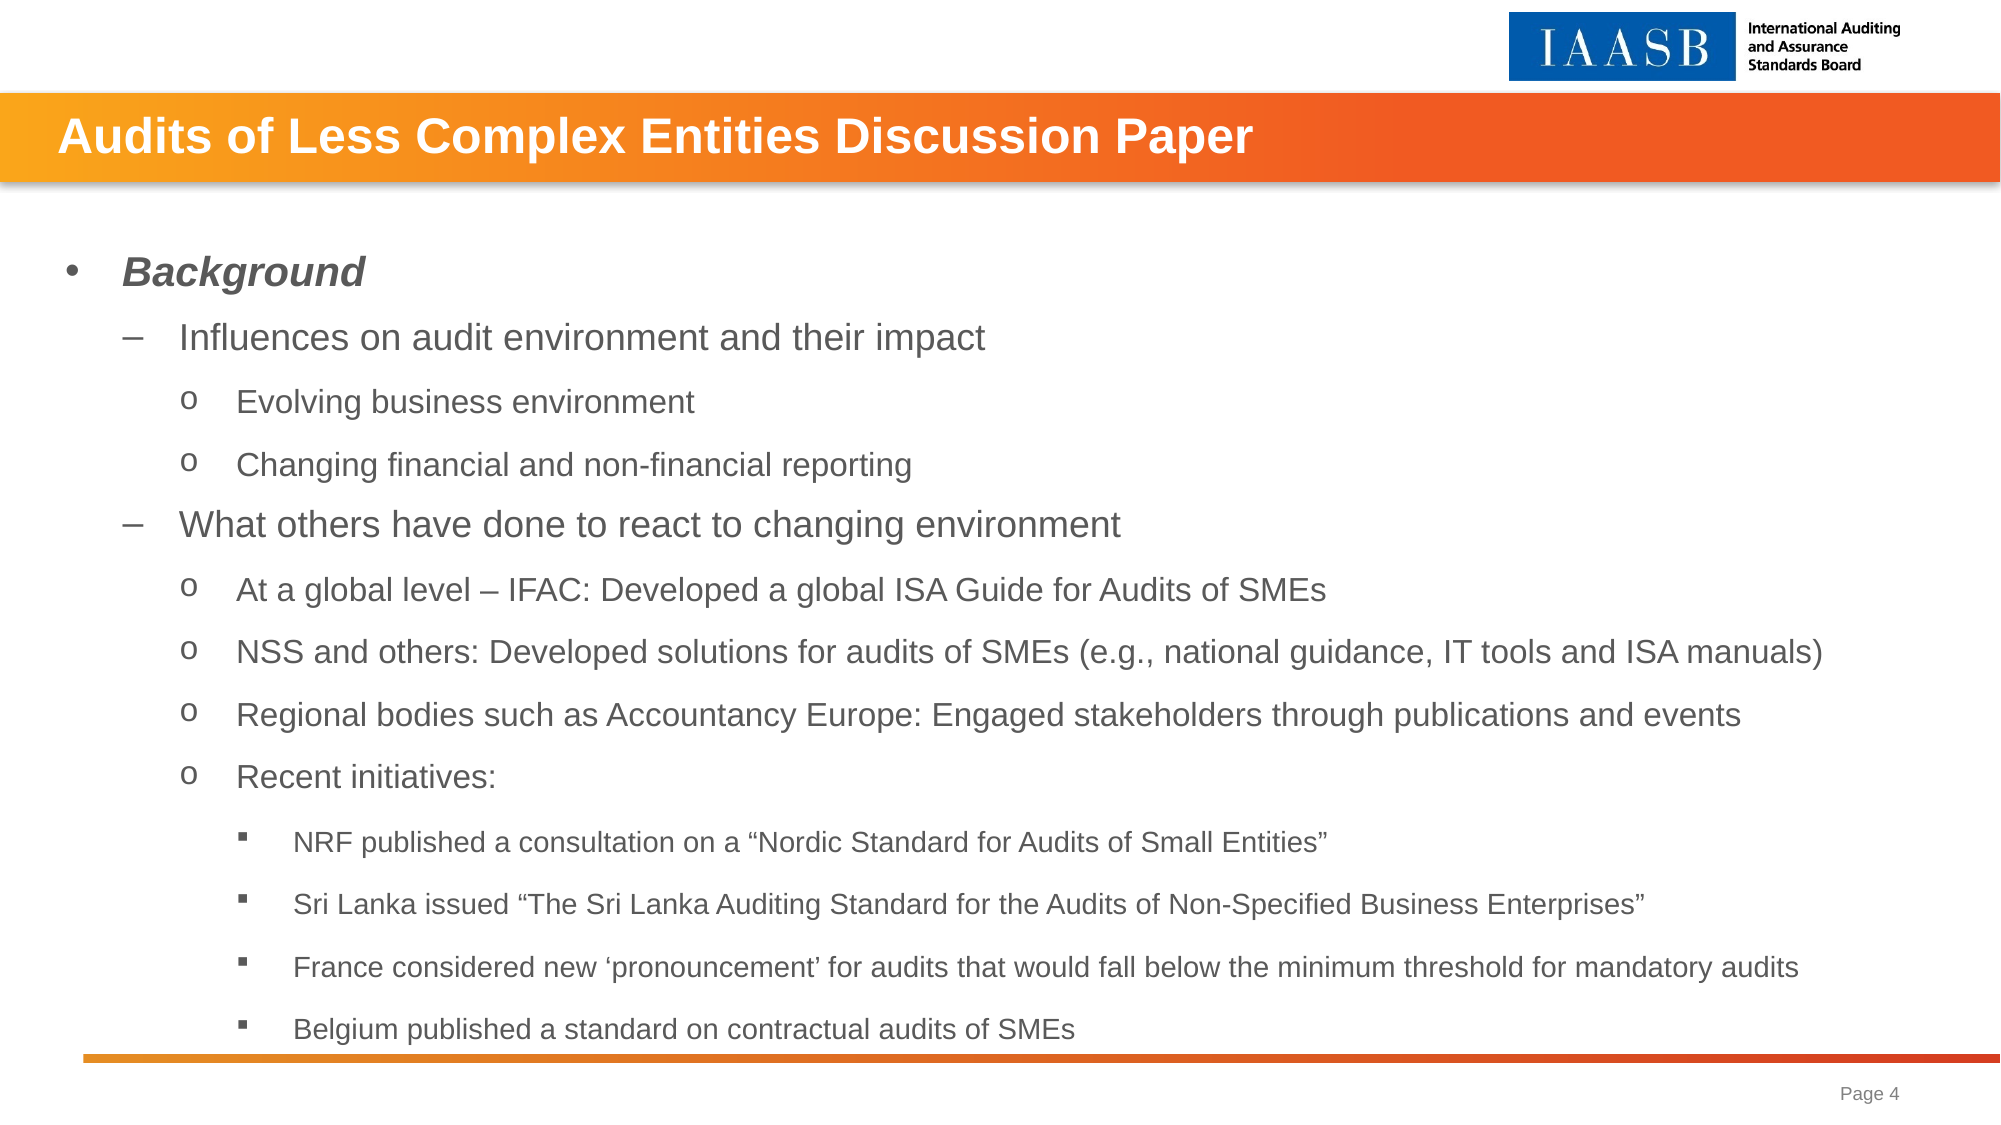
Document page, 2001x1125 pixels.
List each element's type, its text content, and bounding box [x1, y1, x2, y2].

text_box Page 4 [1558, 1068, 1900, 1118]
list Background Influences on audit environment and their impact Evolving business environment Changing financial and non-financial reporting What others have done to react to changing environment At a global level – IFAC: Developed a global ISA Guide for Audits of SMEs NSS and others: Developed solutions for audits of SMEs (e.g., national guidance, IT tools and ISA manuals) Regional bodies such as Accountancy Europe: Engaged stakeholders through publications and events Recent initiatives: NRF published a consultation on a “Nordic Standard for Audits of Small Entities” Sri Lanka issued “The Sri Lanka Auditing Standard for the Audits of Non-Specified Business Enterprises” France considered new ‘pronouncement’ for audits that would fall below the minimum threshold for mandatory audits Belgium published a standard on contractual audits of SMEs [65, 182, 1896, 1053]
picture [1509, 12, 1900, 81]
title Audits of Less Complex Entities Discussion Paper [0, 94, 2000, 183]
